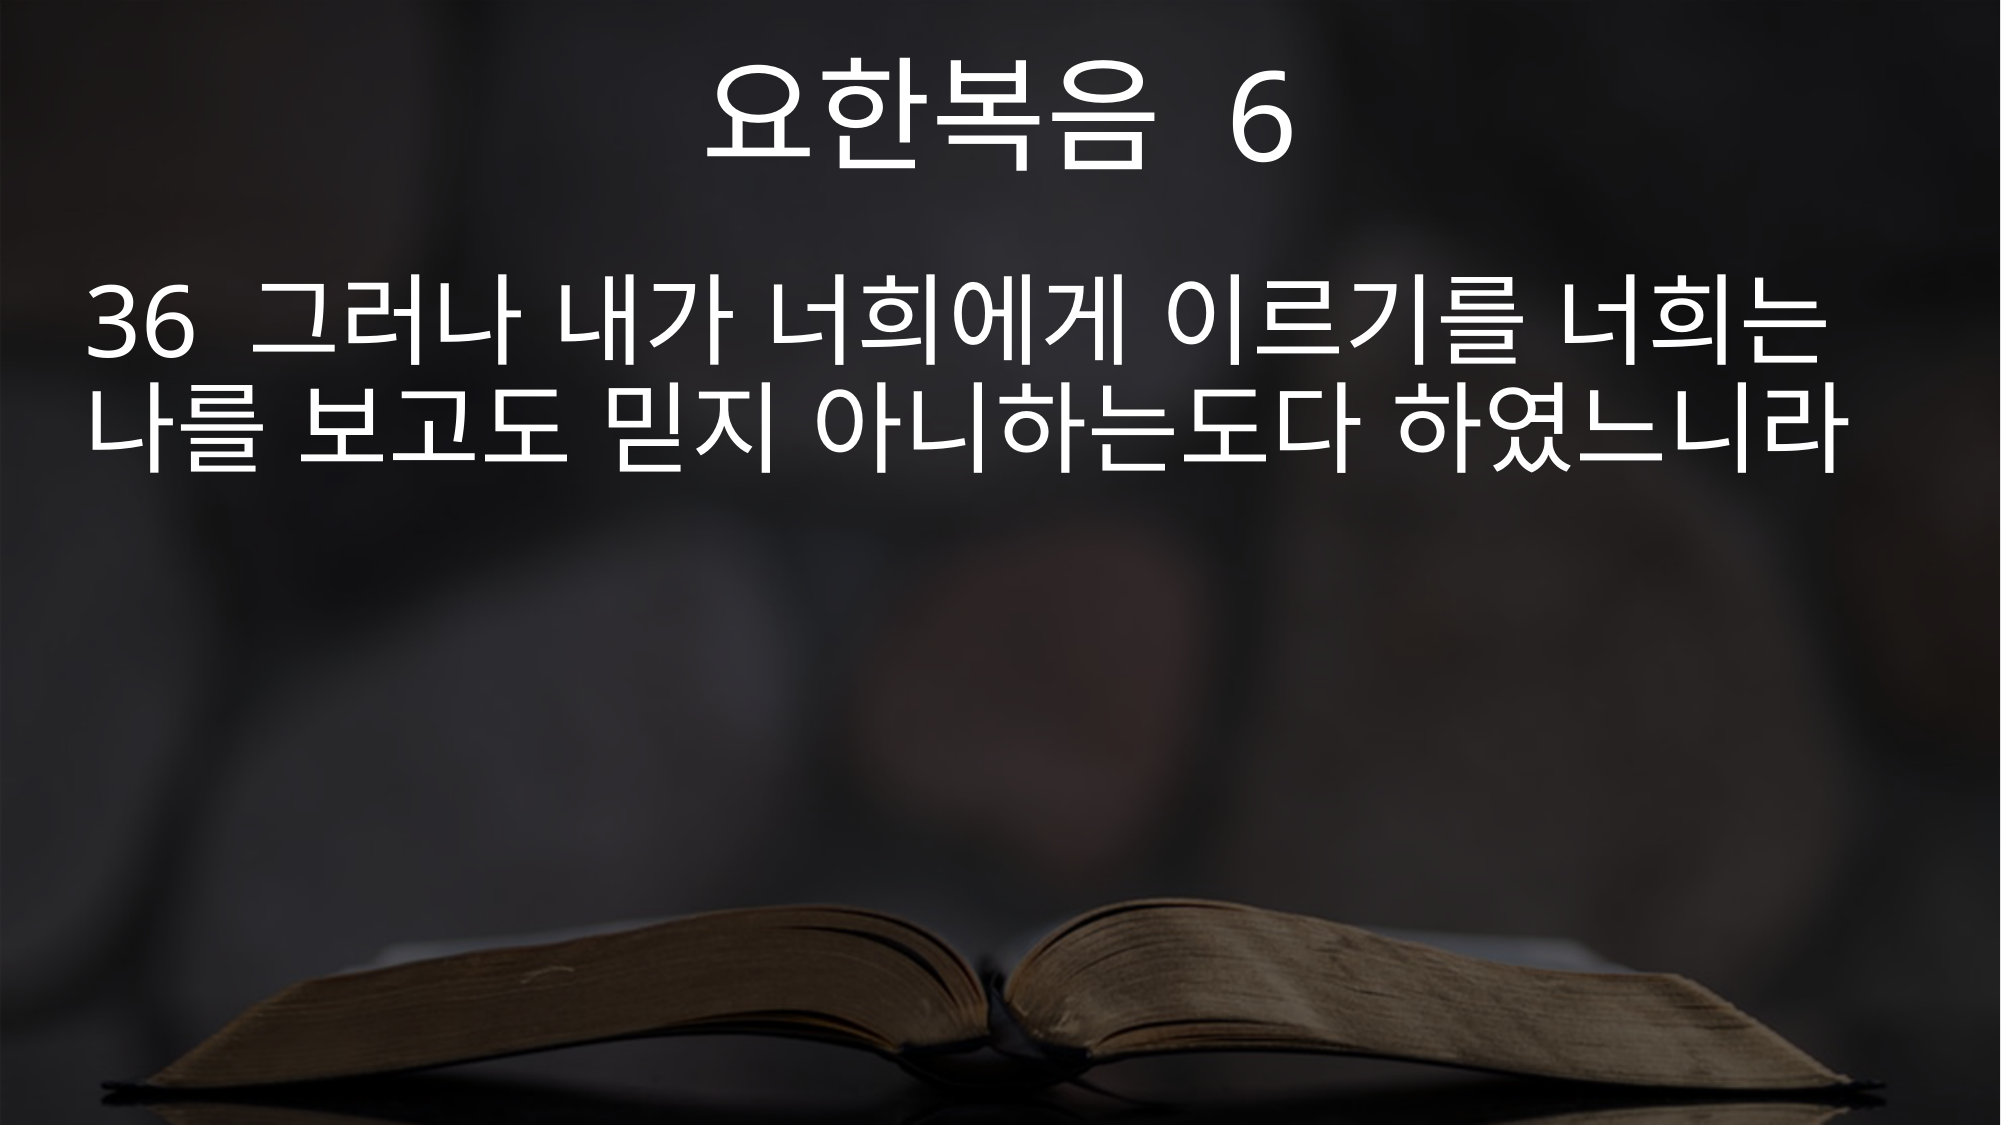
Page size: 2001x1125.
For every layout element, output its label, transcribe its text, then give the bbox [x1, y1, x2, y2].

picture [0, 0, 2001, 1125]
footer 요한복음 6 [0, 32, 2000, 192]
list 36 그러나 내가 너희에게 이르기를 너희는 나를 보고도 믿지 아니하는도다 하였느니라 [69, 263, 1953, 423]
